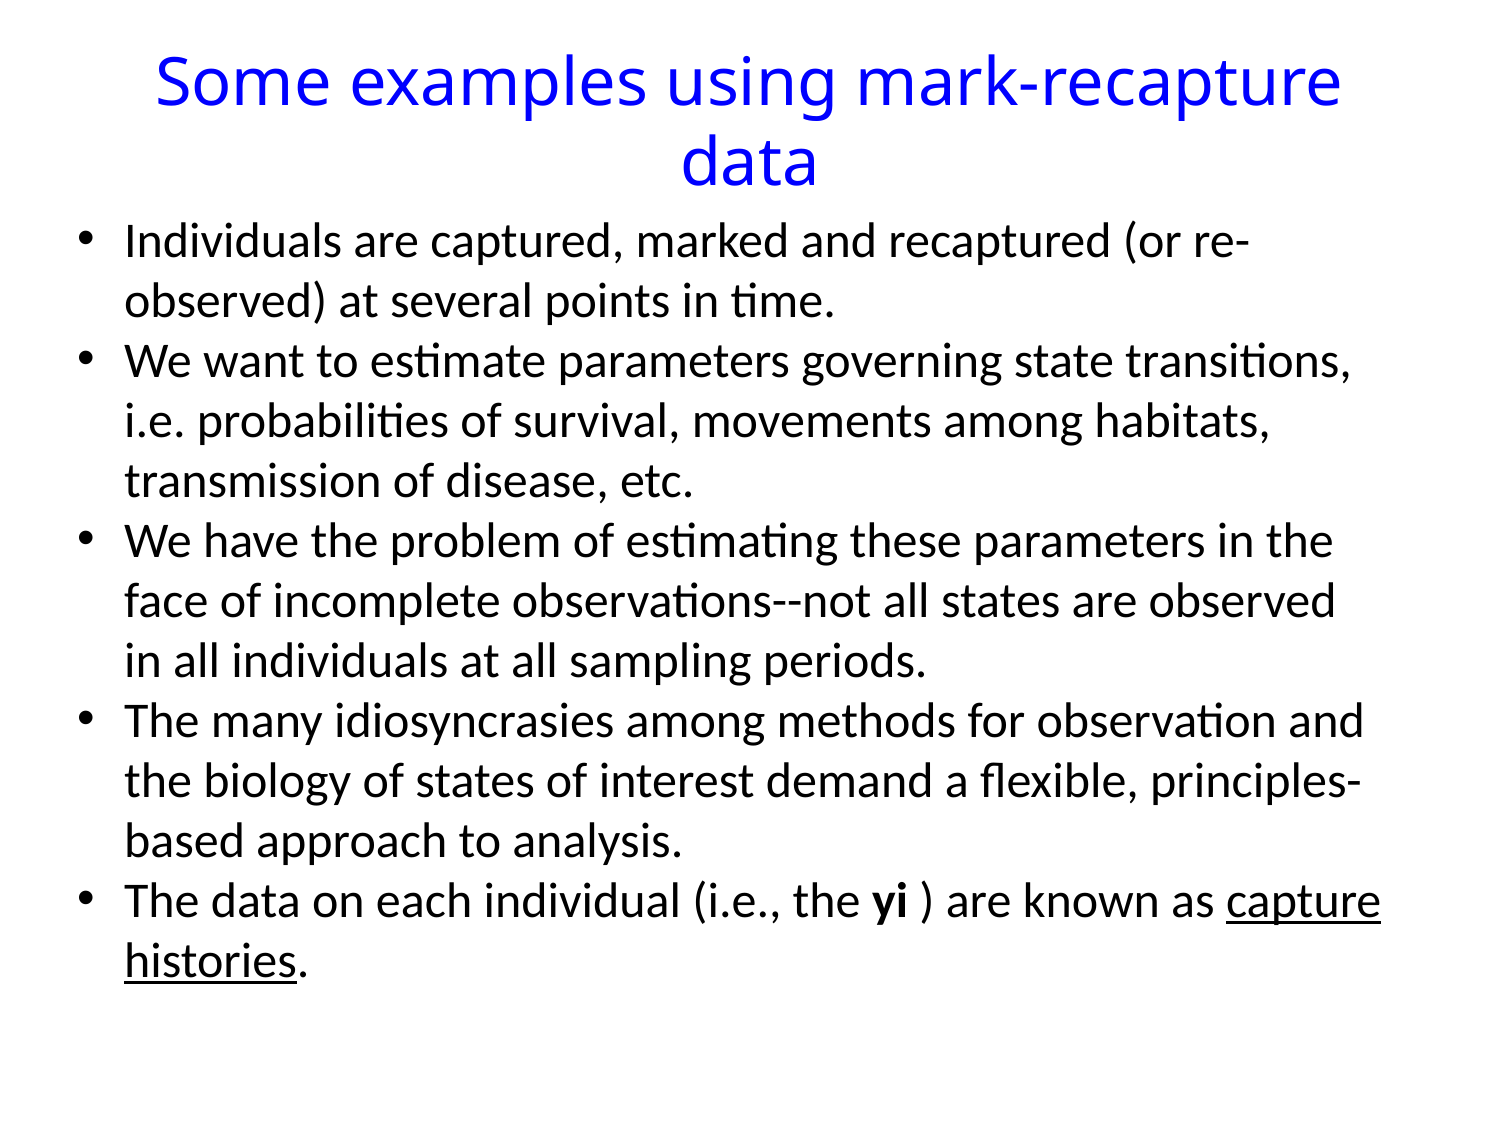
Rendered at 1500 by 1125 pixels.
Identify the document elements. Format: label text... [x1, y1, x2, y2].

title Some examples using mark-recapture data [75, 24, 1425, 213]
text_box Individuals are captured, marked and recaptured (or re-observed) at several points in time. We want to estimate parameters governing state transitions, i.e. probabilities of survival, movements among habitats, transmission of disease, etc. We have the problem of estimating these parameters in the face of incomplete observations--not all states are observed in all individuals at all sampling periods. The many idiosyncrasies among methods for observation and the biology of states of interest demand a flexible, principles-based approach to analysis. The data on each individual (i.e., the yi ) are known as capture histories. [62, 199, 1400, 995]
